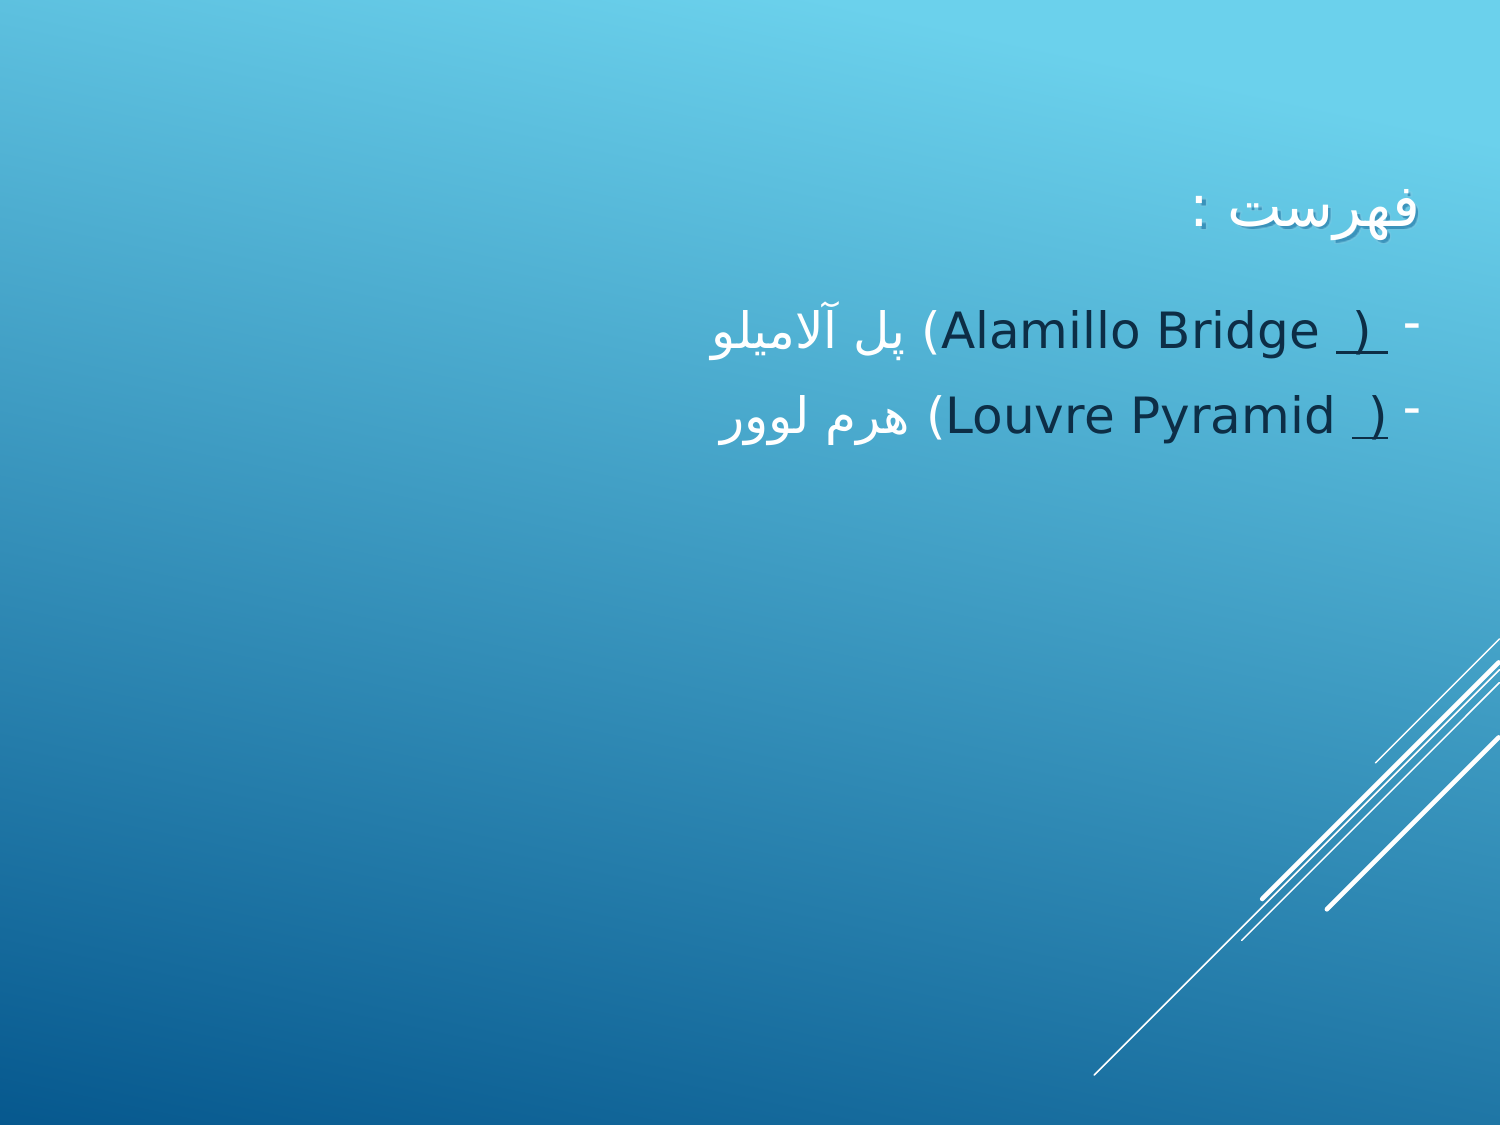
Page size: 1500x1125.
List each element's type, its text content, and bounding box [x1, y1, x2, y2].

text_box فهرست : [1151, 160, 1435, 246]
text_box پل آلامیلو (Alamillo Bridge ) هرم لوور (Louvre Pyramid ) [123, 290, 1436, 451]
